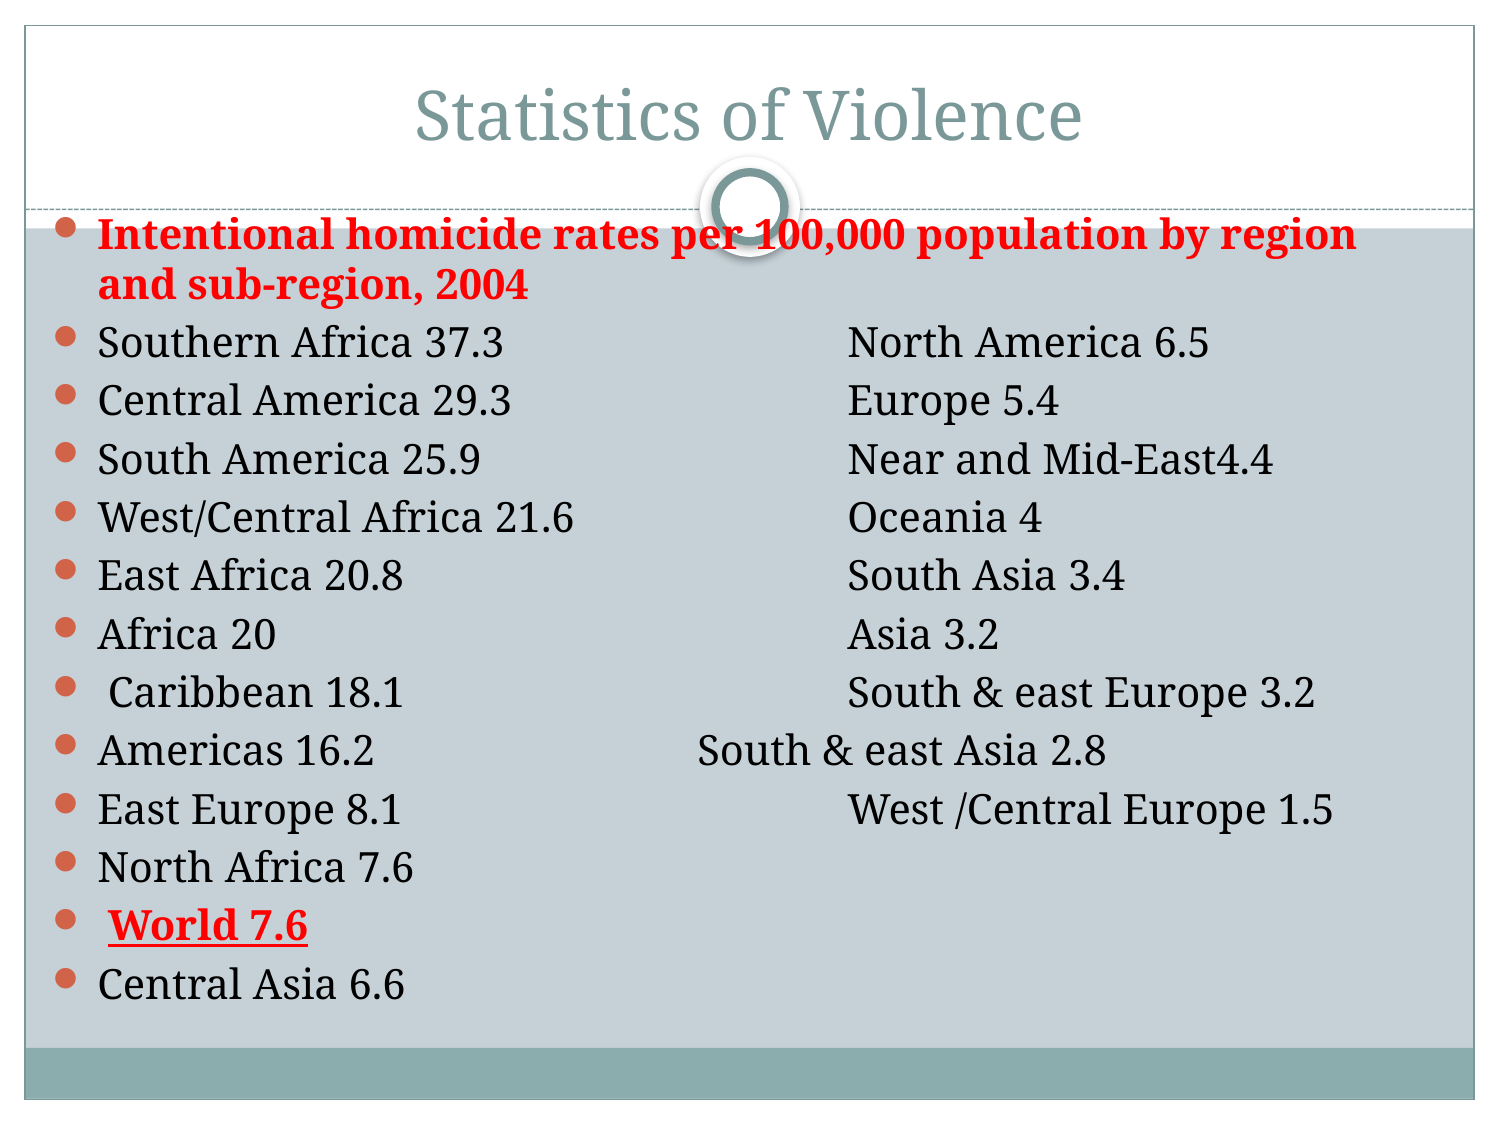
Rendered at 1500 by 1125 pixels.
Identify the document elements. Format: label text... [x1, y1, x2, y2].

title Statistics of Violence [49, 37, 1450, 162]
list Intentional homicide rates per 100,000 population by region and sub-region, 2004 Southern Africa 37.3 North America 6.5 Central America 29.3 Europe 5.4 South America 25.9 Near and Mid-East4.4 West/Central Africa 21.6 Oceania 4 East Africa 20.8 South Asia 3.4 Africa 20 Asia 3.2 Caribbean 18.1 South & east Europe 3.2 Americas 16.2 South & east Asia 2.8 East Europe 8.1 West /Central Europe 1.5 North Africa 7.6 World 7.6 Central Asia 6.6 [37, 200, 1450, 1088]
